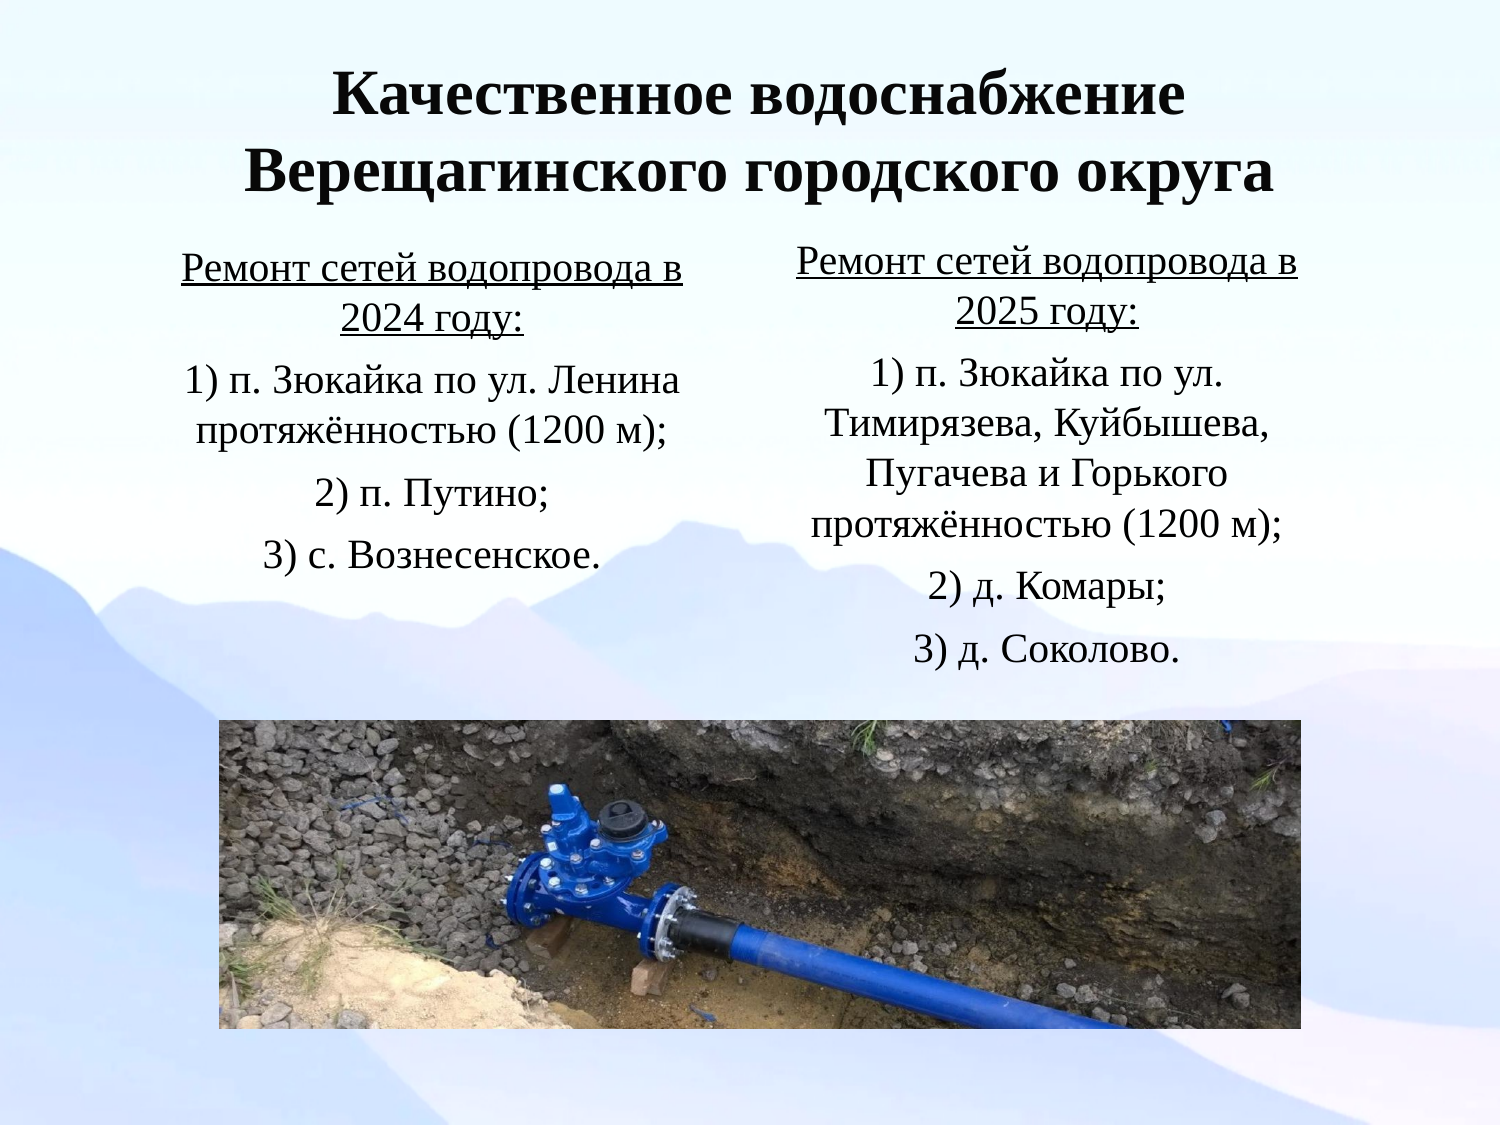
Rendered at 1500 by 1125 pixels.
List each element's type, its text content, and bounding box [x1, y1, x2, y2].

title Качественное водоснабжение Верещагинского городского округа [144, 28, 1375, 225]
text_box Ремонт сетей водопровода в 2024 году: 1) п. Зюкайка по ул. Ленина протяжённостью (1200 м); 2) п. Путино; 3) с. Вознесенское. [144, 231, 706, 620]
text_box Ремонт сетей водопровода в 2025 году: 1) п. Зюкайка по ул. Тимирязева, Куйбышева, Пугачева и Горького протяжённостью (1200 м); 2) д. Комары; 3) д. Соколово. [759, 224, 1321, 679]
picture [0, 0, 1500, 1125]
